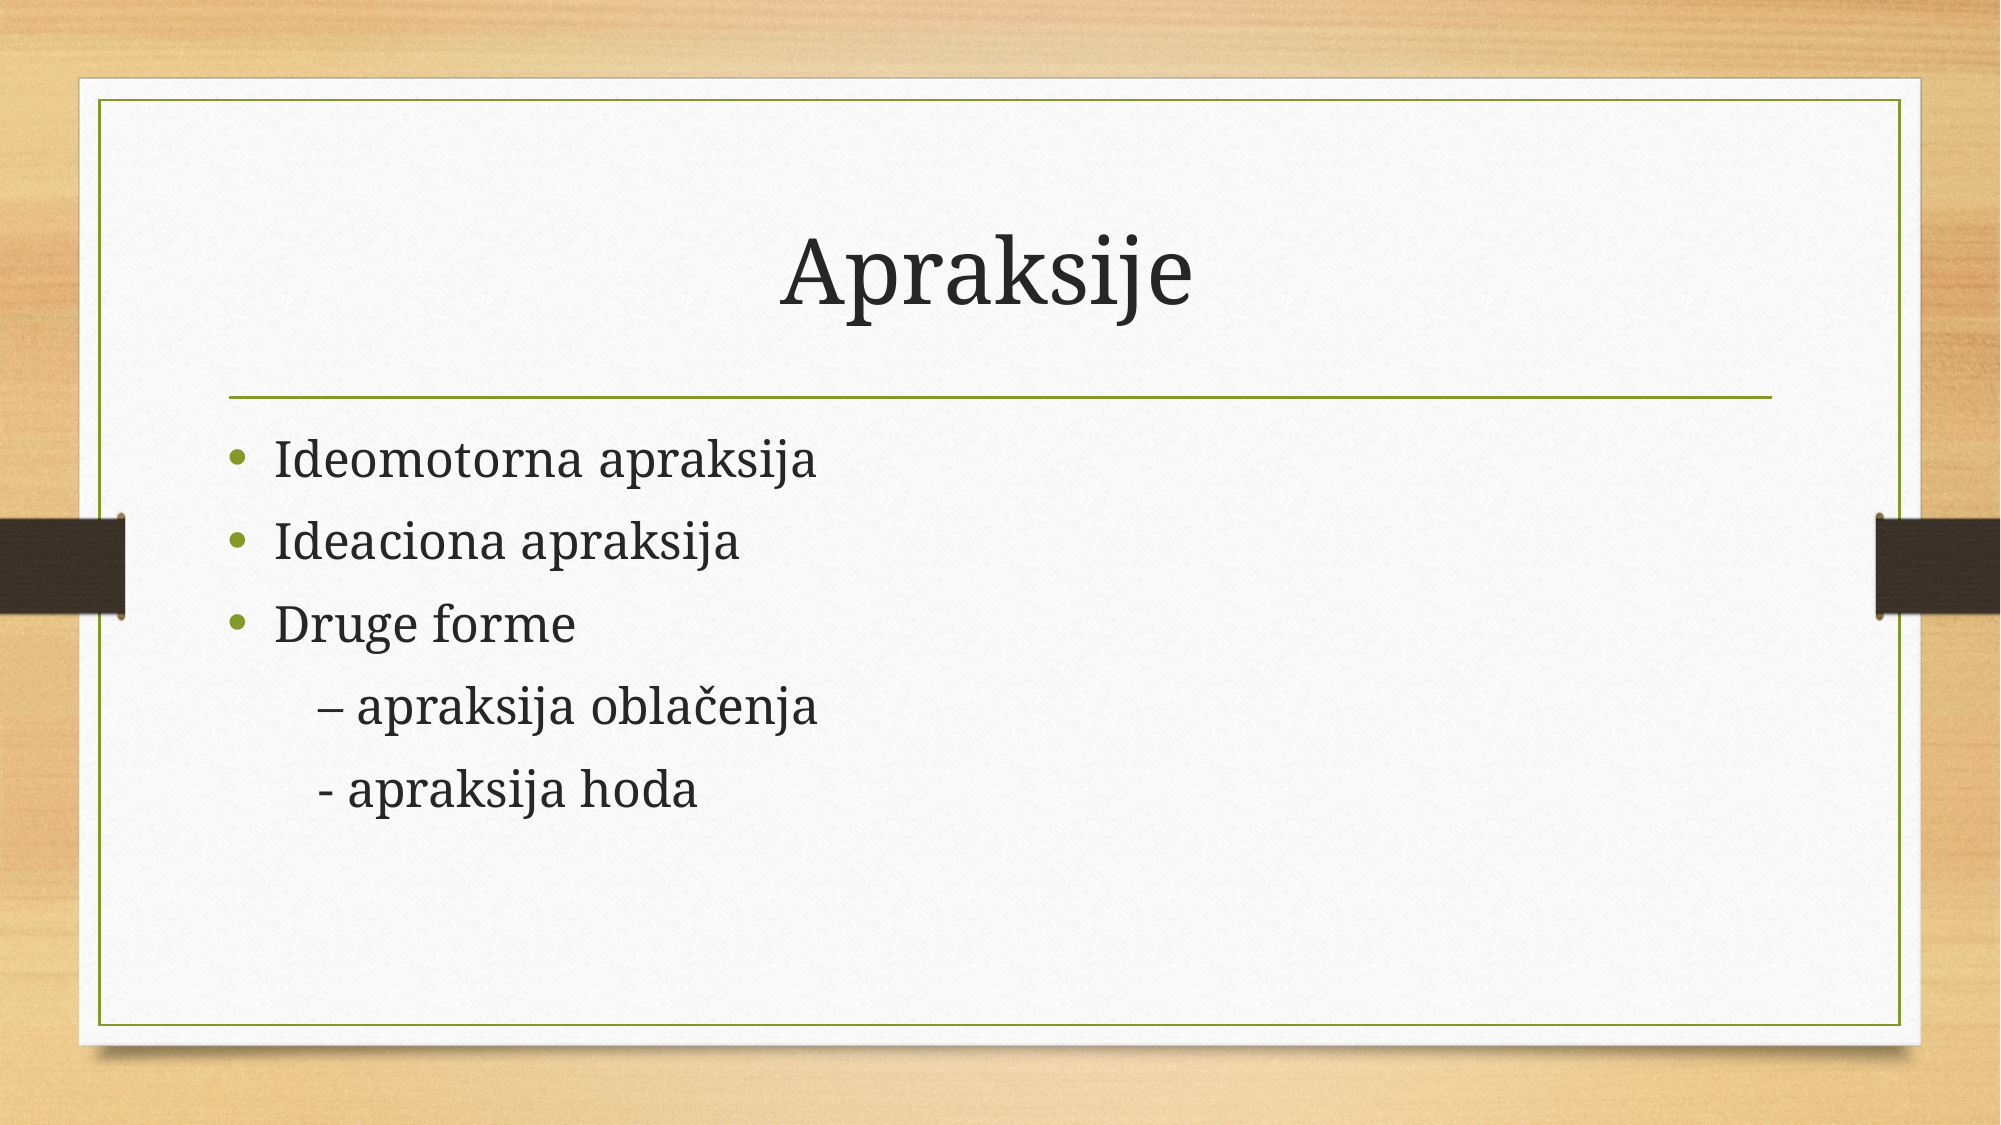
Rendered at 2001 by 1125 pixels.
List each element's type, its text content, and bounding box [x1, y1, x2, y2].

list Ideomotorna apraksija Ideaciona apraksija Druge forme – apraksija oblačenja - apraksija hoda [212, 419, 1788, 964]
picture [0, 0, 2001, 1125]
title Apraksije [212, 161, 1788, 375]
